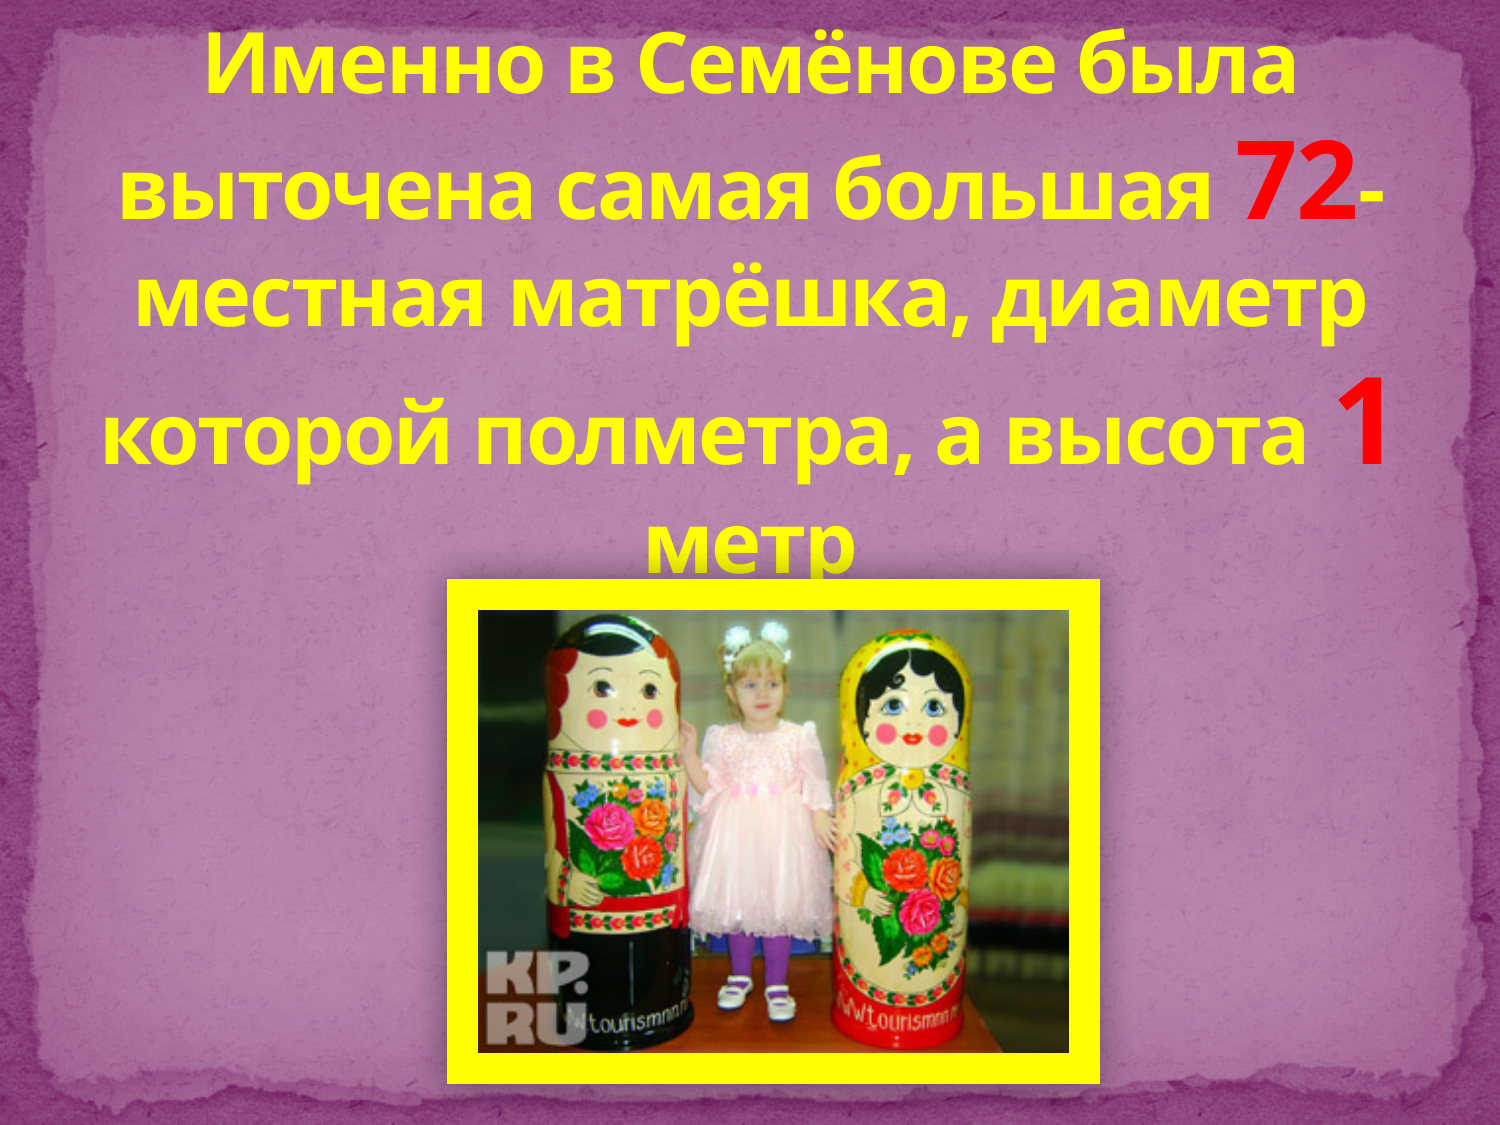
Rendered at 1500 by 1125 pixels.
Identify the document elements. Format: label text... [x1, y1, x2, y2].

title Именно в Семёнове была выточена самая большая 72-местная матрёшка, диаметр которой полметра, а высота 1 метр [74, 0, 1425, 598]
picture [478, 610, 1069, 1053]
